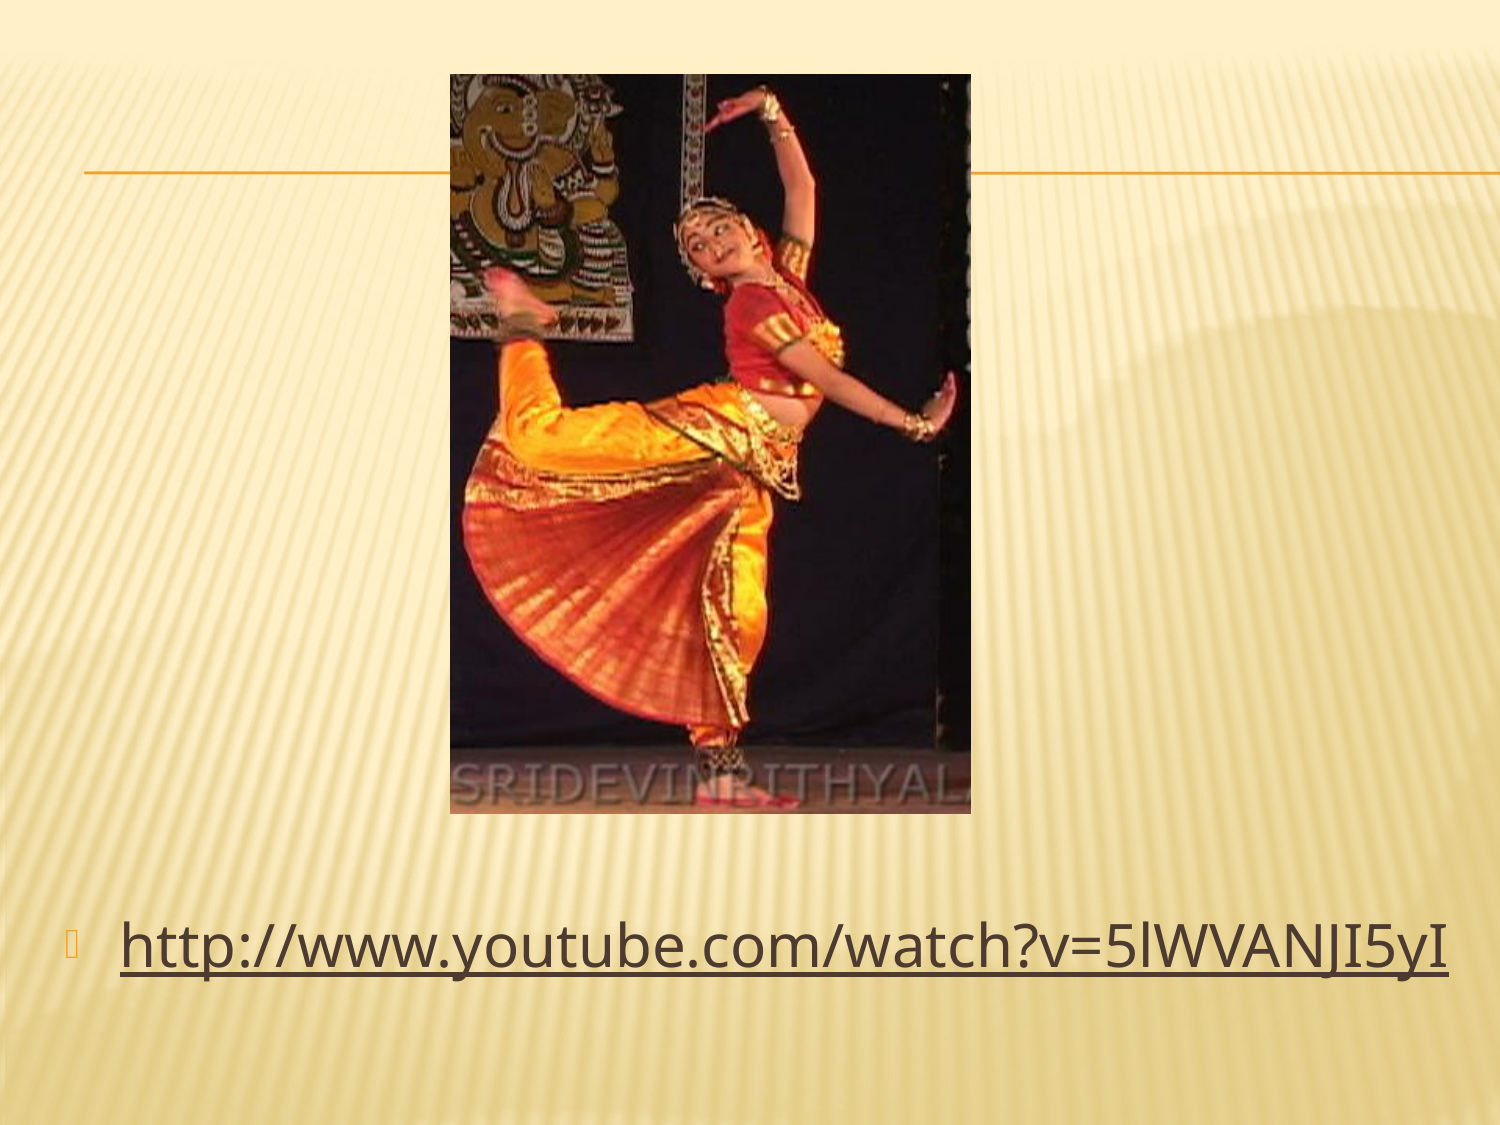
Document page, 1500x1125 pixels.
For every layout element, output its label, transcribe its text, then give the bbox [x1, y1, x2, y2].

list http://www.youtube.com/watch?v=5lWVANJI5yI [50, 900, 1475, 998]
picture [449, 74, 971, 815]
